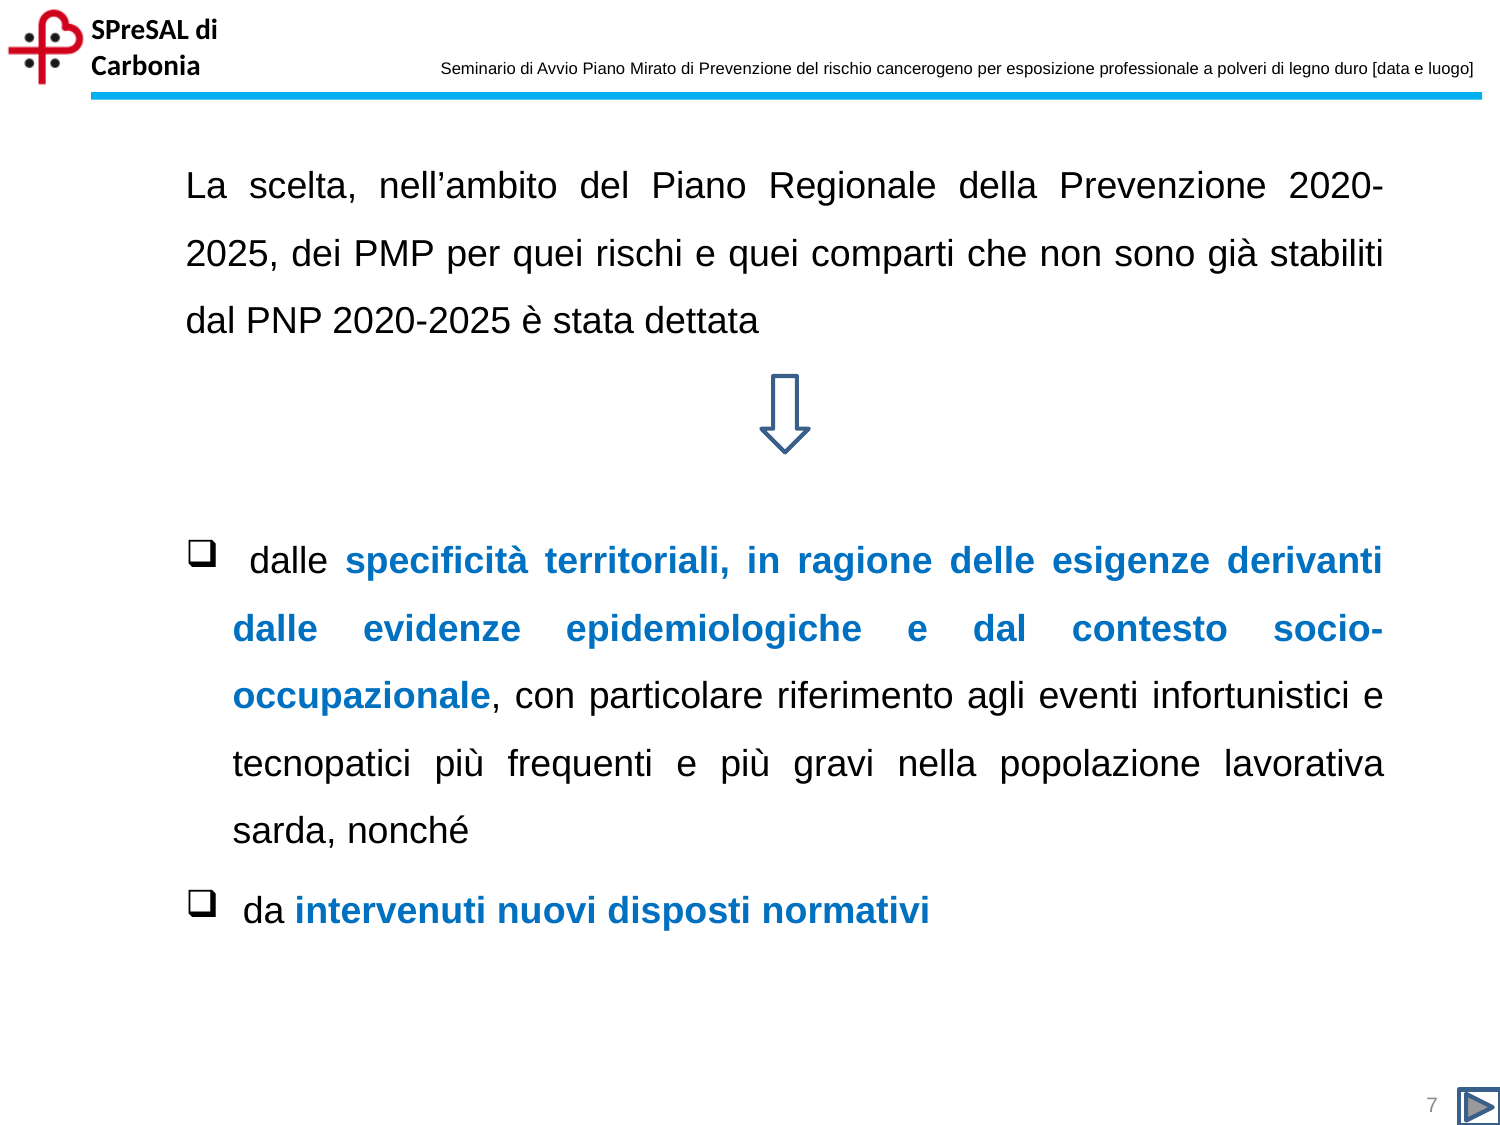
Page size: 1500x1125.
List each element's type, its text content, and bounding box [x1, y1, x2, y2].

picture [0, 0, 91, 100]
text_box [1457, 1087, 1500, 1125]
text_box [95, 92, 1483, 100]
text_box Seminario di Avvio Piano Mirato di Prevenzione del rischio cancerogeno per esposizione professionale a polveri di legno duro [data e luogo] [419, 50, 1498, 85]
text_box SPreSAL di Carbonia [95, 3, 254, 89]
slide_number 7 [1399, 1082, 1453, 1125]
text_box La scelta, nell’ambito del Piano Regionale della Prevenzione 2020-2025, dei PMP per quei rischi e quei comparti che non sono già stabiliti dal PNP 2020-2025 è stata dettata dalle specificità territoriali, in ragione delle esigenze derivanti dalle evidenze epidemiologiche e dal contesto socio-occupazionale, con particolare riferimento agli eventi infortunistici e tecnopatici più frequenti e più gravi nella popolazione lavorativa sarda, nonché da intervenuti nuovi disposti normativi [170, 131, 1400, 939]
text_box [759, 373, 811, 455]
